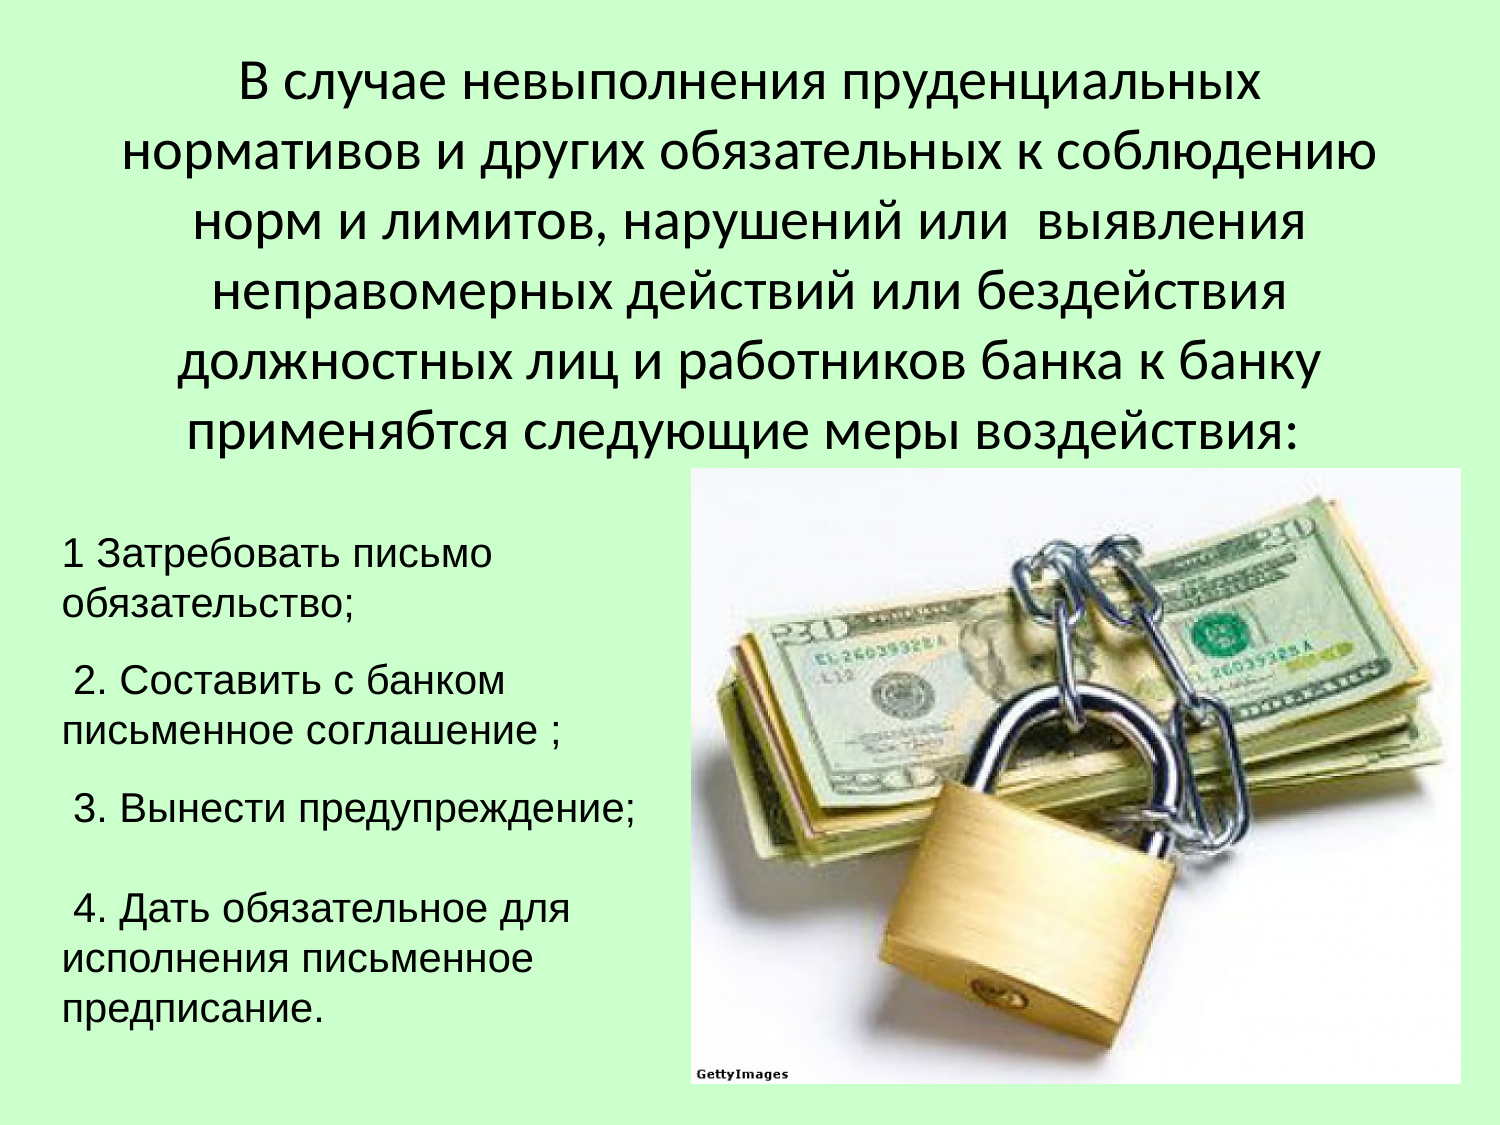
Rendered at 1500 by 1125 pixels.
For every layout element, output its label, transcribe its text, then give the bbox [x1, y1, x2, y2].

title В случае невыполнения пруденциальных нормативов и других обязательных к соблюдению норм и лимитов, нарушений или выявления неправомерных действий или бездействия должностных лиц и работников банка к банку применябтся следующие меры воздействия: [74, 44, 1426, 528]
text_box 1 Затребовать письмо обязательство; 2. Составить с банком письменное соглашение ; 3. Вынести предупреждение; 4. Дать обязательное для исполнения письменное предписание. [46, 518, 668, 1038]
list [691, 468, 1461, 1085]
